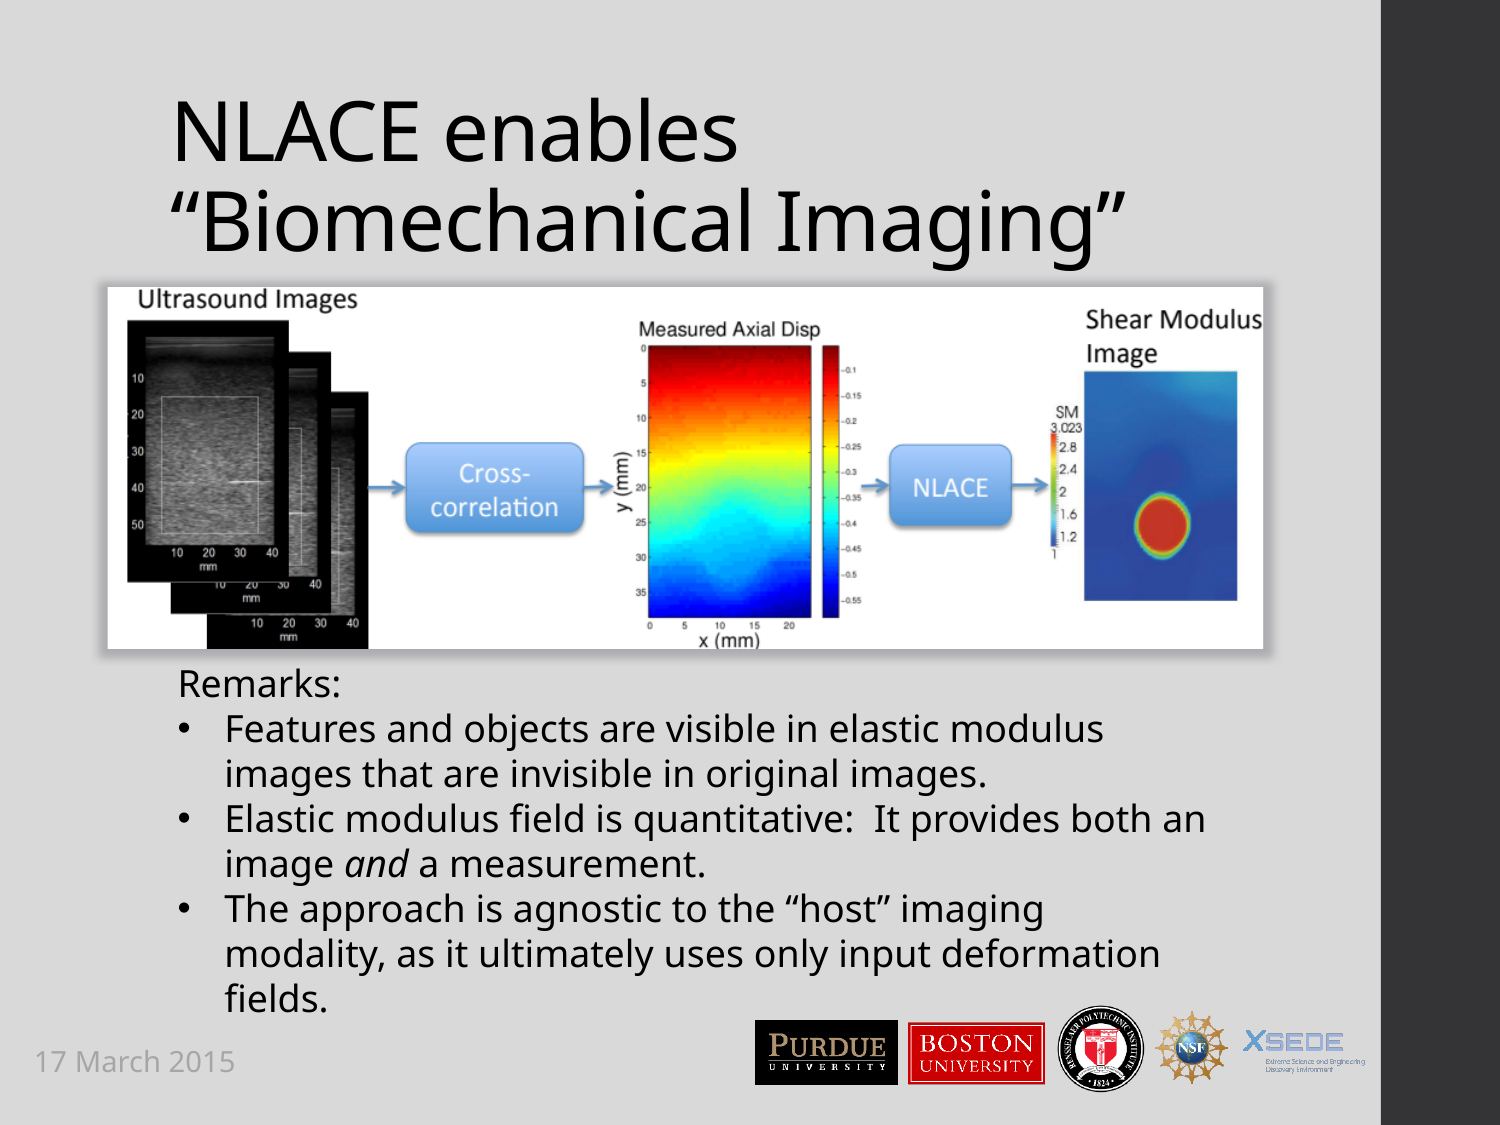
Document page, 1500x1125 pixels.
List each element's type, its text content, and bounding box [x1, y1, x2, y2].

text_box Remarks: Features and objects are visible in elastic modulus images that are invisible in original images. Elastic modulus field is quantitative: It provides both an image and a measurement. The approach is agnostic to the “host” imaging modality, as it ultimately uses only input deformation fields. [162, 658, 1233, 1028]
title NLACE enables “Biomechanical Imaging” [155, 60, 1348, 278]
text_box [755, 1004, 1371, 1094]
text_box 17 March 2015 [18, 1035, 251, 1086]
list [107, 287, 1279, 649]
